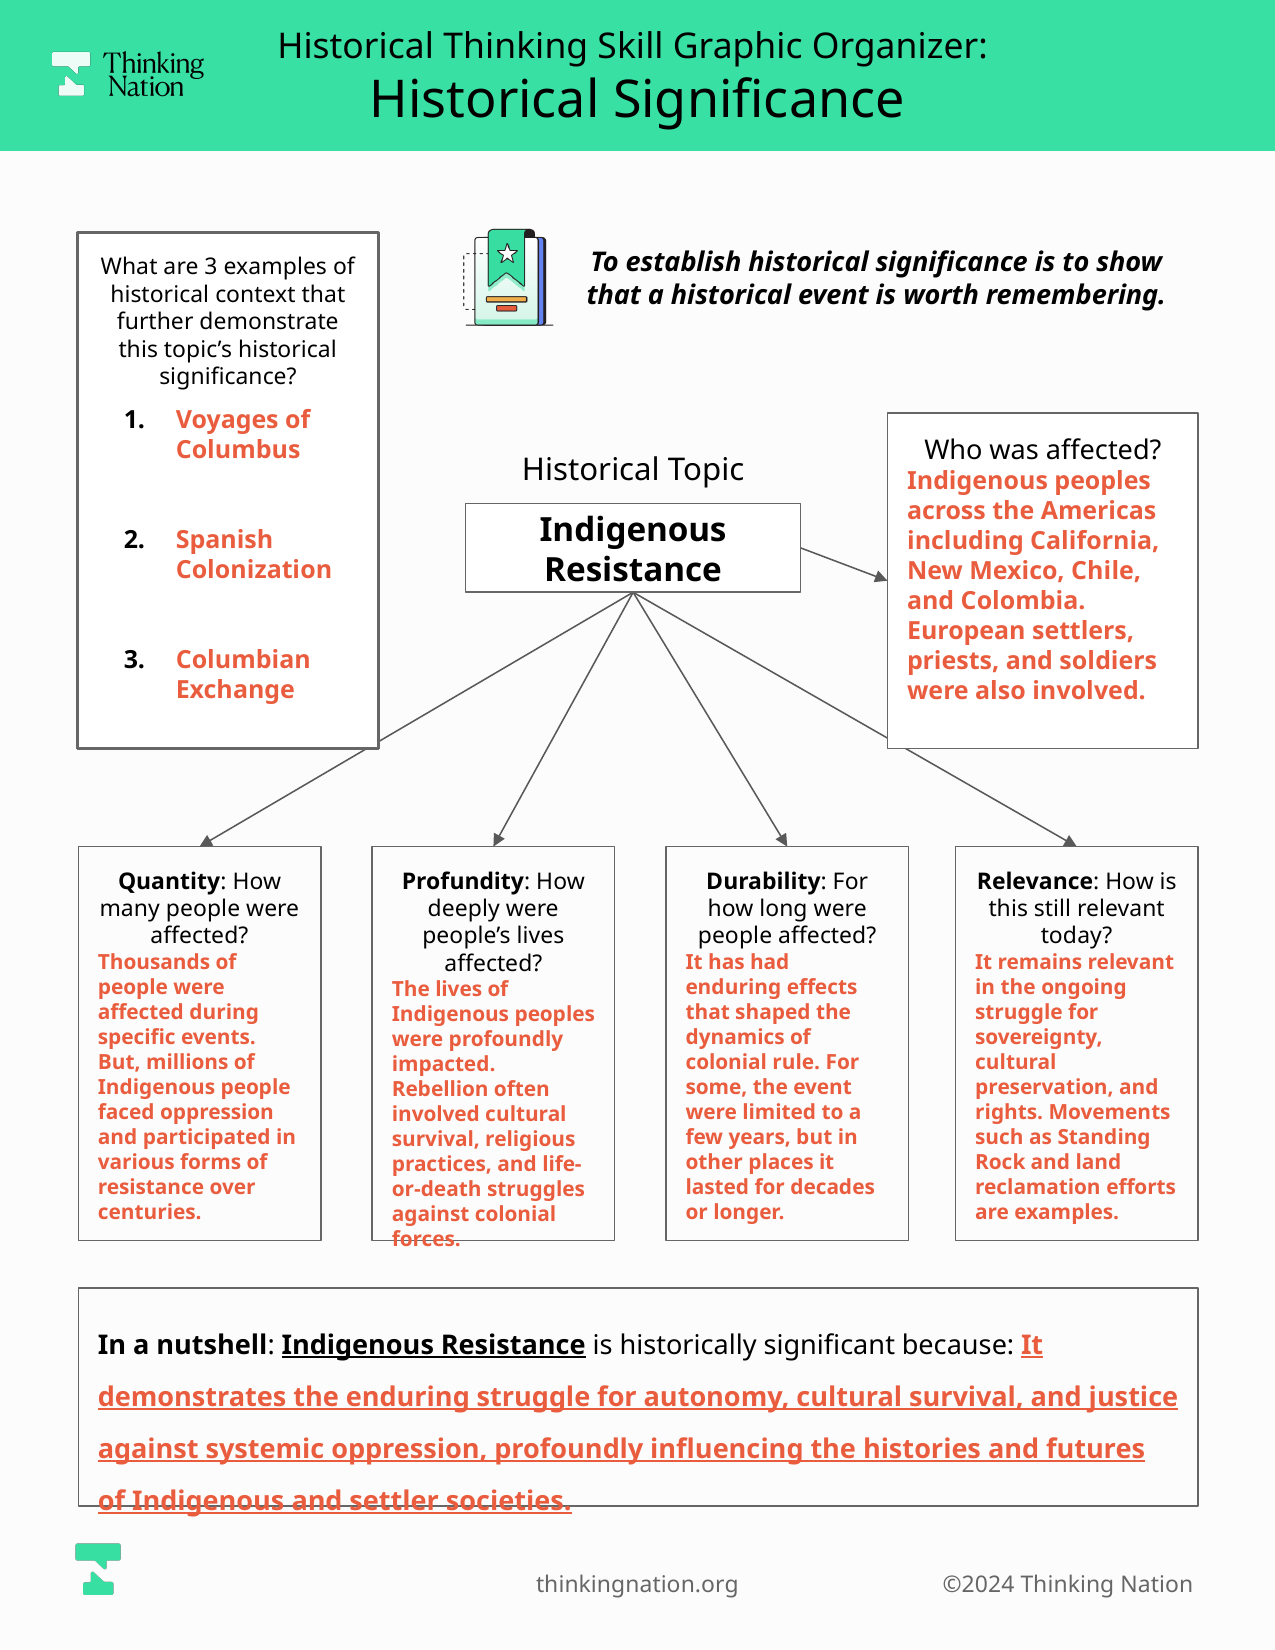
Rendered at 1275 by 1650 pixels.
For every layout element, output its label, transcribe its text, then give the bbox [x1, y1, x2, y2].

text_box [800, 547, 888, 582]
text_box Relevance: How is this still relevant today? It remains relevant in the ongoing struggle for sovereignty, cultural preservation, and rights. Movements such as Standing Rock and land reclamation efforts are examples. [955, 846, 1198, 1241]
picture [62, 1533, 134, 1605]
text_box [199, 592, 491, 847]
text_box To establish historical significance is to show that a historical event is worth remembering. [580, 218, 1198, 336]
text_box Durability: For how long were people affected? It has had enduring effects that shaped the dynamics of colonial rule. For some, the event were limited to a few years, but in other places it lasted for decades or longer. [666, 855, 909, 1241]
picture [440, 209, 576, 345]
text_box ©2024 Thinking Nation [907, 1553, 1210, 1605]
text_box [493, 592, 630, 847]
text_box Historical Thinking Skill Graphic Organizer: Historical Significance [0, 0, 1275, 151]
text_box Profundity: How deeply were people’s lives affected? The lives of Indigenous peoples were profoundly impacted. Rebellion often involved cultural survival, religious practices, and life-or-death struggles against colonial forces. [372, 855, 615, 1241]
text_box In a nutshell: Indigenous Resistance is historically significant because: It demonstrates the enduring struggle for autonomy, cultural survival, and justice against systemic oppression, profoundly influencing the histories and futures of Indigenous and settler societies. [78, 1288, 1198, 1506]
text_box Indigenous Resistance [465, 503, 801, 590]
text_box Historical Topic [493, 429, 774, 499]
text_box What are 3 examples of historical context that further demonstrate this topic’s historical significance? Voyages of Columbus Spanish Colonization Columbian Exchange [77, 232, 379, 749]
text_box Quantity: How many people were affected? Thousands of people were affected during specific events. But, millions of Indigenous people faced oppression and participated in various forms of resistance over centuries. [78, 846, 321, 1241]
text_box thinkingnation.org [486, 1553, 789, 1605]
text_box Who was affected? Indigenous peoples across the Americas including California, New Mexico, Chile, and Colombia. European settlers, priests, and soldiers were also involved. [887, 413, 1198, 749]
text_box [632, 592, 788, 847]
picture [35, 37, 210, 110]
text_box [791, 592, 1077, 847]
